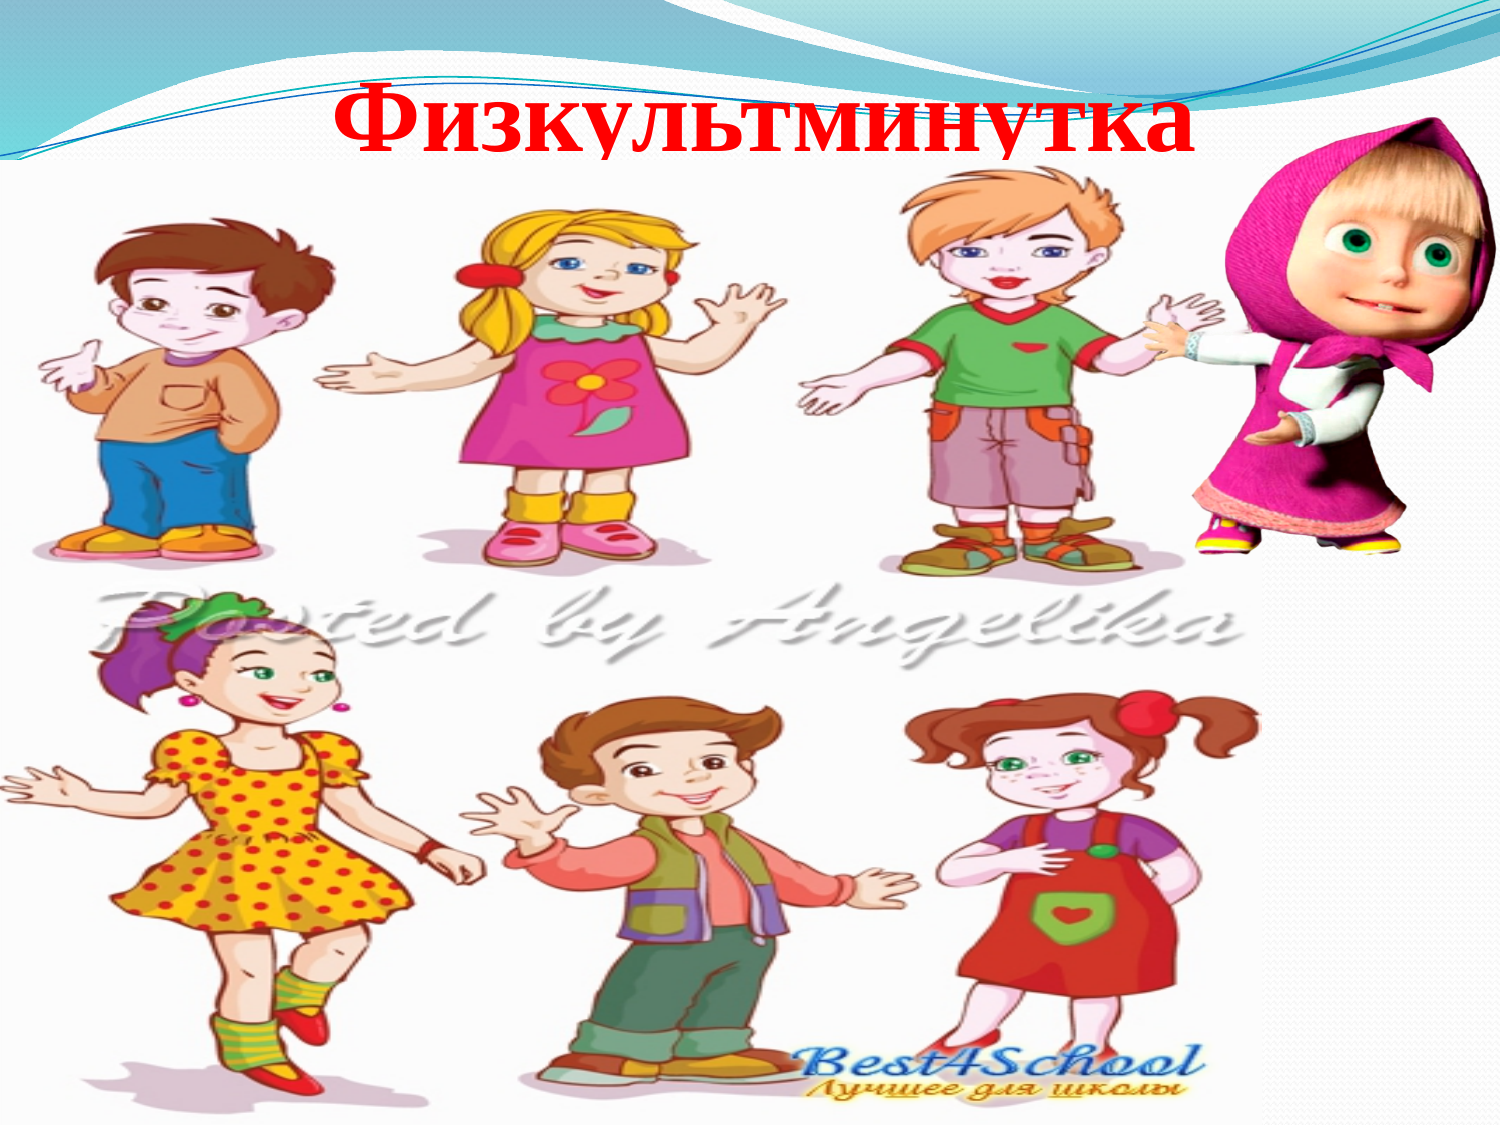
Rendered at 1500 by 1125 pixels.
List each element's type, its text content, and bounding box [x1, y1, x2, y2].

title Физкультминутка [88, 19, 1441, 160]
picture [1115, 101, 1500, 582]
picture [0, 160, 1262, 1125]
